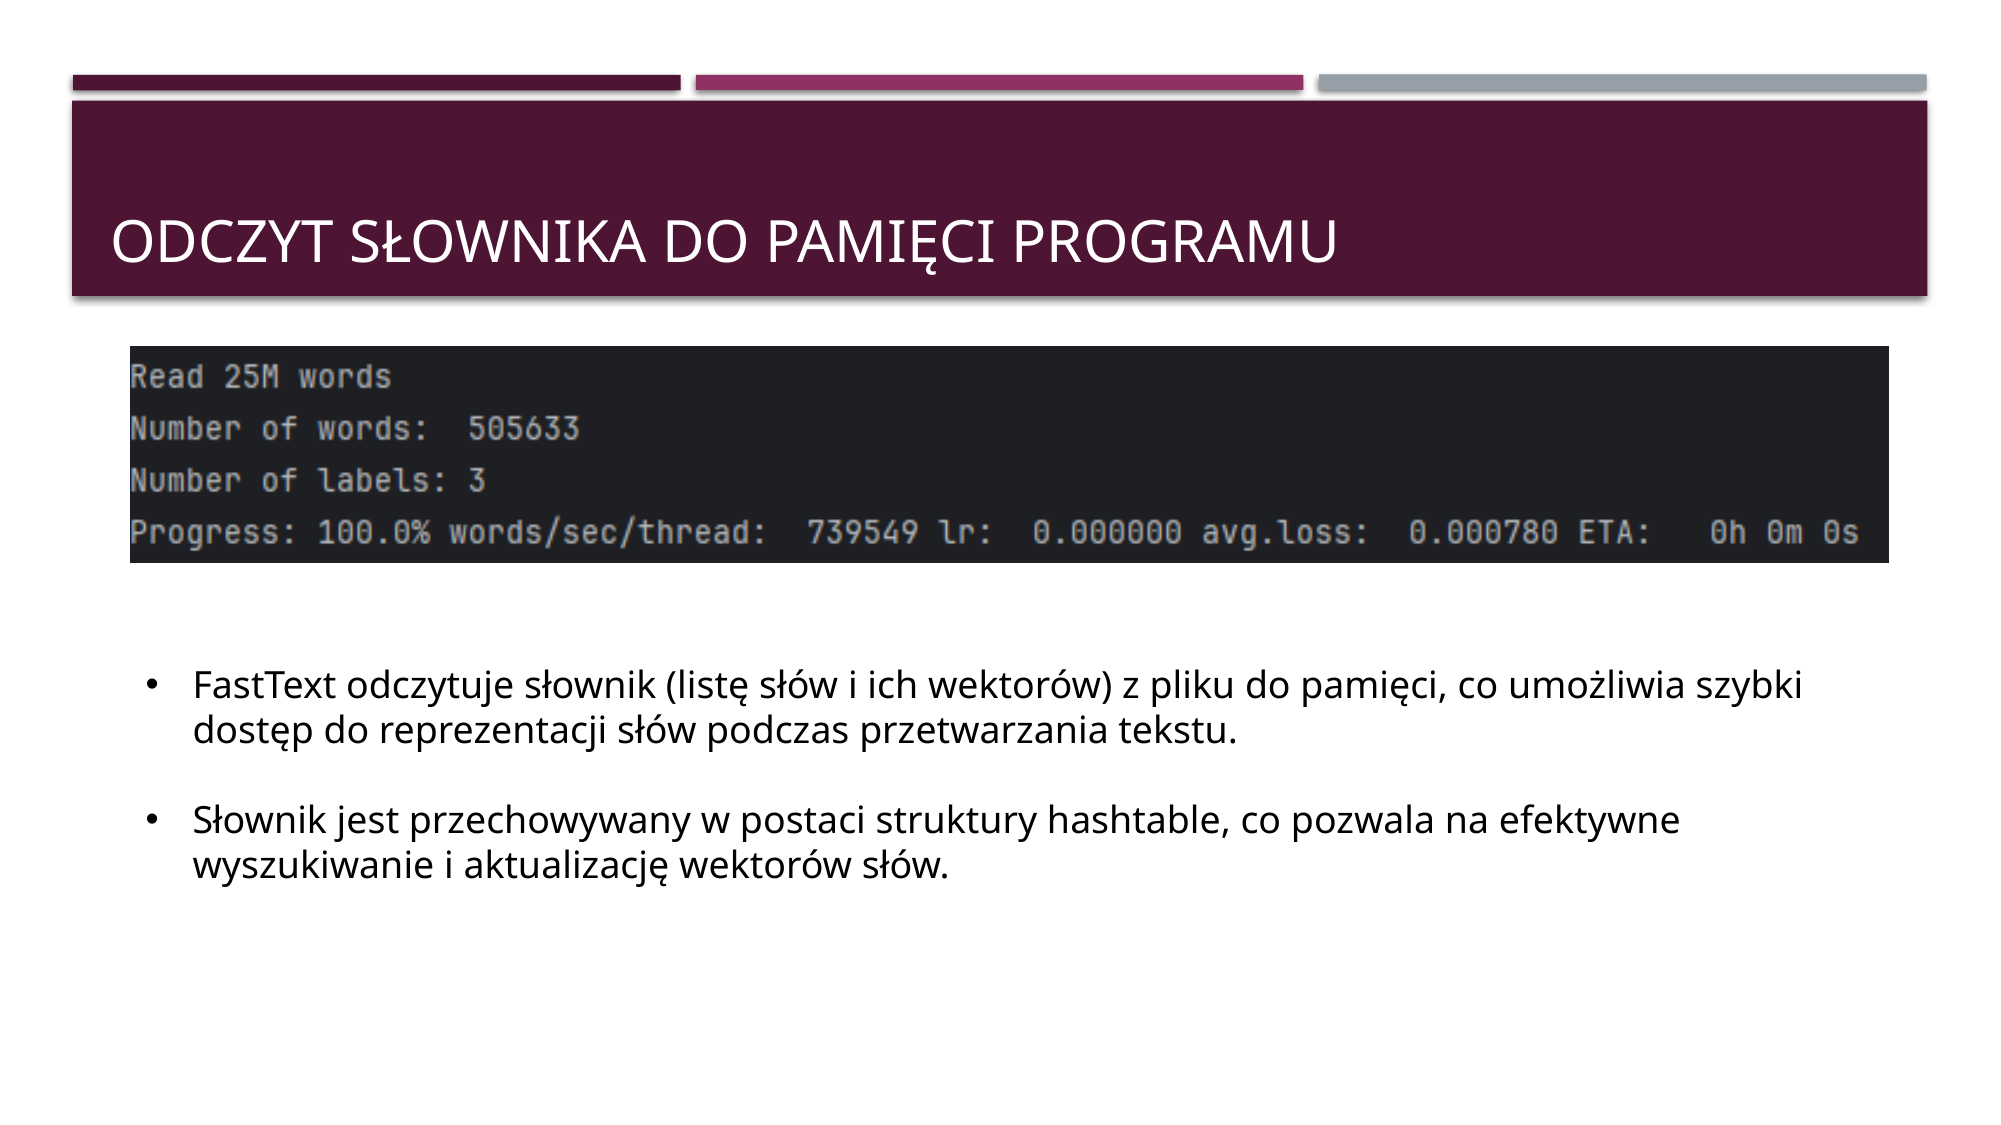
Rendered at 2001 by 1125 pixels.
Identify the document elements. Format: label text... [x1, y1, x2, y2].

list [130, 345, 1889, 563]
title ODCZYT SŁOWNIKA DO PAMIĘCI Programu [95, 115, 1905, 282]
text_box FastText odczytuje słownik (listę słów i ich wektorów) z pliku do pamięci, co umożliwia szybki dostęp do reprezentacji słów podczas przetwarzania tekstu. Słownik jest przechowywany w postaci struktury hashtable, co pozwala na efektywne wyszukiwanie i aktualizację wektorów słów. [130, 654, 1888, 984]
